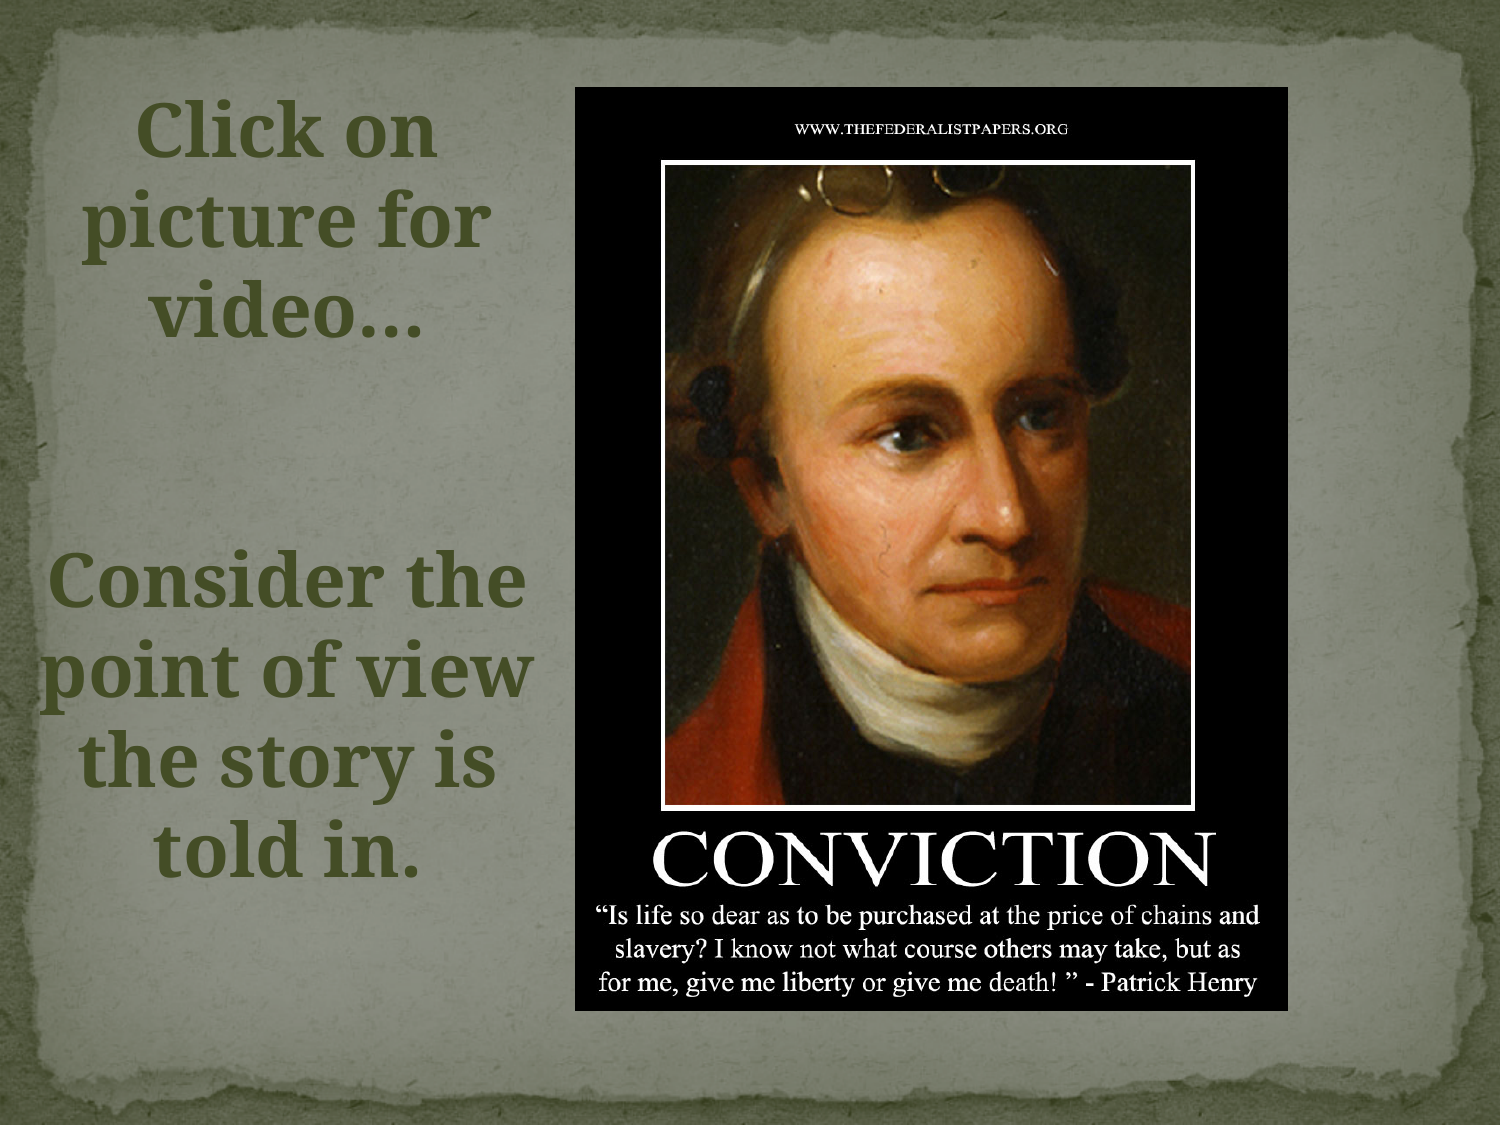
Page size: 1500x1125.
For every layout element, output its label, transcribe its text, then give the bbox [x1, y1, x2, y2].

picture [575, 87, 1288, 1011]
text_box Click on picture for video… Consider the point of view the story is told in. [0, 74, 575, 900]
